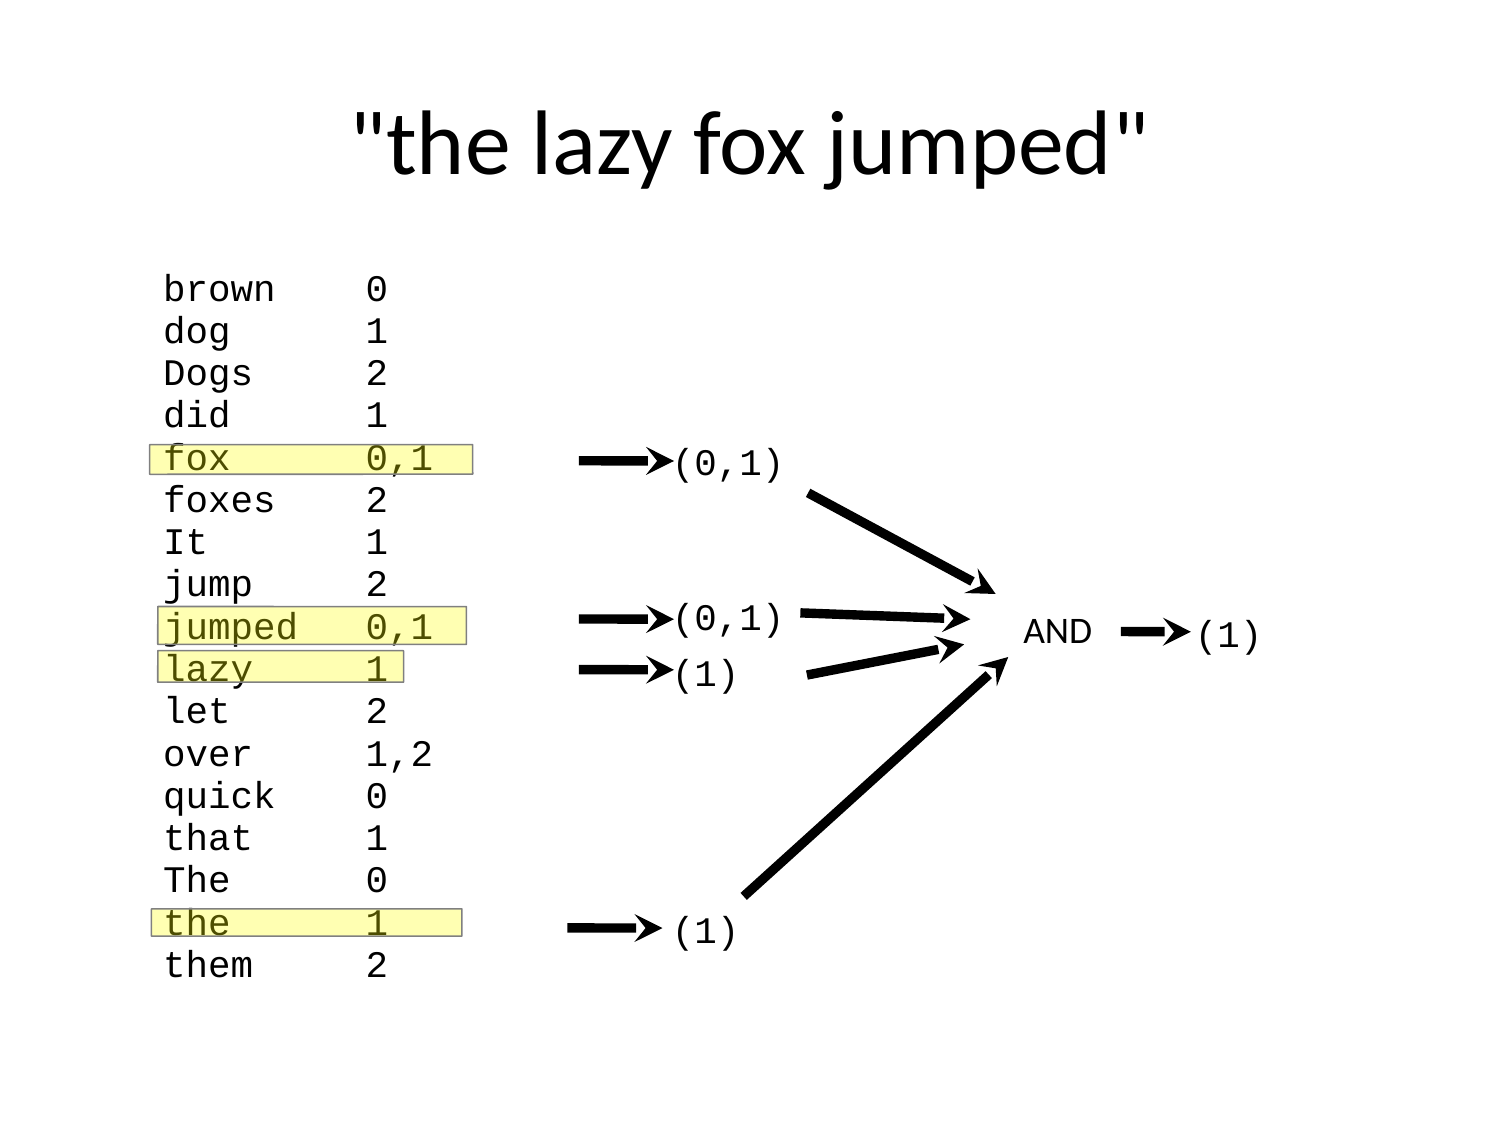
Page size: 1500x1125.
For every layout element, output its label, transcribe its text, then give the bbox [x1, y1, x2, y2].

text_box (1) [658, 901, 958, 953]
text_box [950, 640, 965, 653]
text_box [157, 606, 467, 645]
text_box (0,1) [658, 587, 958, 640]
text_box AND [1009, 597, 1160, 649]
text_box [981, 582, 996, 594]
text_box brown 0 dog 1 Dogs 2 did 1 fox 0,1 foxes 2 It 1 jump 2 jumped 0,1 lazy 1 let 2 over 1,2 quick 0 that 1 The 0 the 1 them 2 [149, 258, 790, 928]
title "the lazy fox jumped" [74, 44, 1425, 233]
text_box [149, 444, 473, 475]
text_box [151, 908, 462, 937]
text_box (1) [658, 644, 958, 697]
text_box [661, 454, 675, 468]
text_box [994, 656, 1009, 670]
text_box (0,1) [658, 433, 958, 486]
text_box (1) [1181, 604, 1481, 657]
text_box [650, 921, 658, 935]
text_box [157, 650, 404, 683]
text_box [957, 612, 971, 625]
